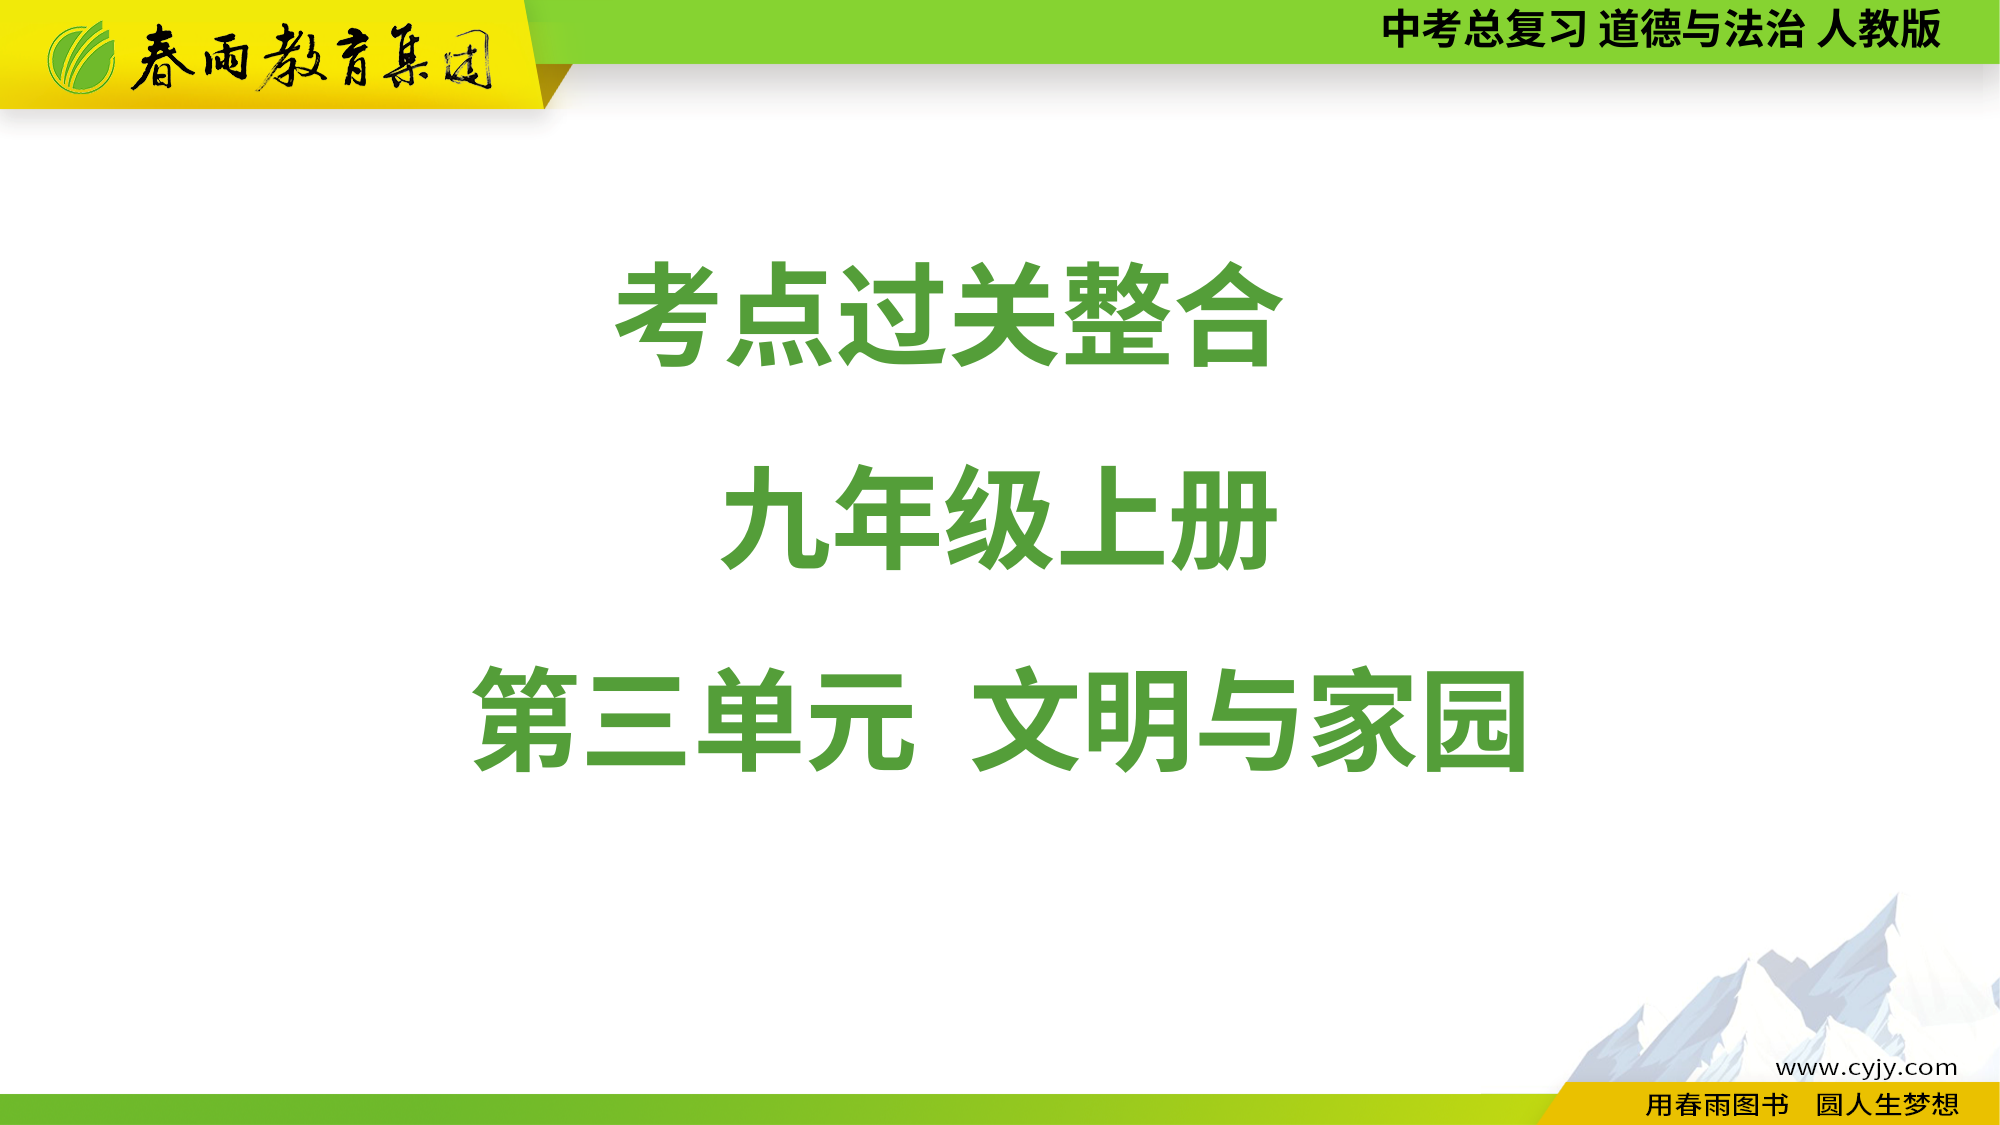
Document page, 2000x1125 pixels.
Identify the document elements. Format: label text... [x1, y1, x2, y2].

text_box 考点过关整合 九年级上册 第三单元 文明与家园 [54, 170, 1946, 793]
picture [0, 0, 2000, 1125]
